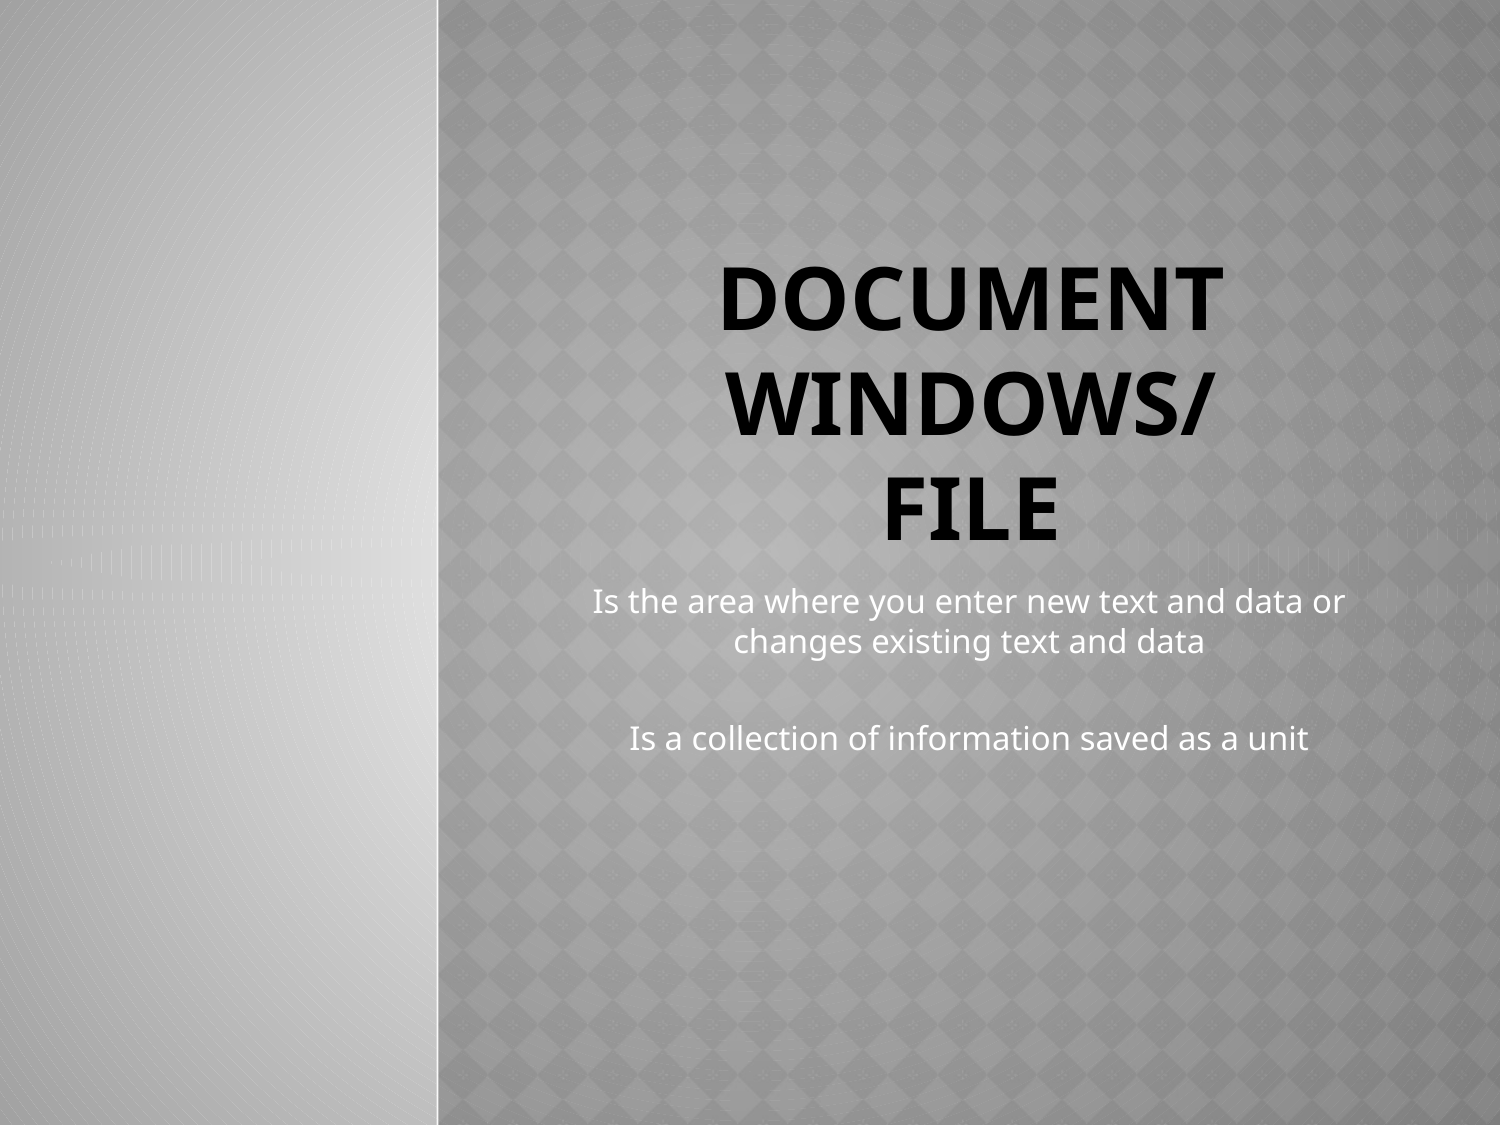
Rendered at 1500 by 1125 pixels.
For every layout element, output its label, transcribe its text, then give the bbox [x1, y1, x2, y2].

subtitle Is the area where you enter new text and data or changes existing text and data Is a collection of information saved as a unit [550, 580, 1390, 762]
title Document windows/ file [552, 87, 1390, 558]
